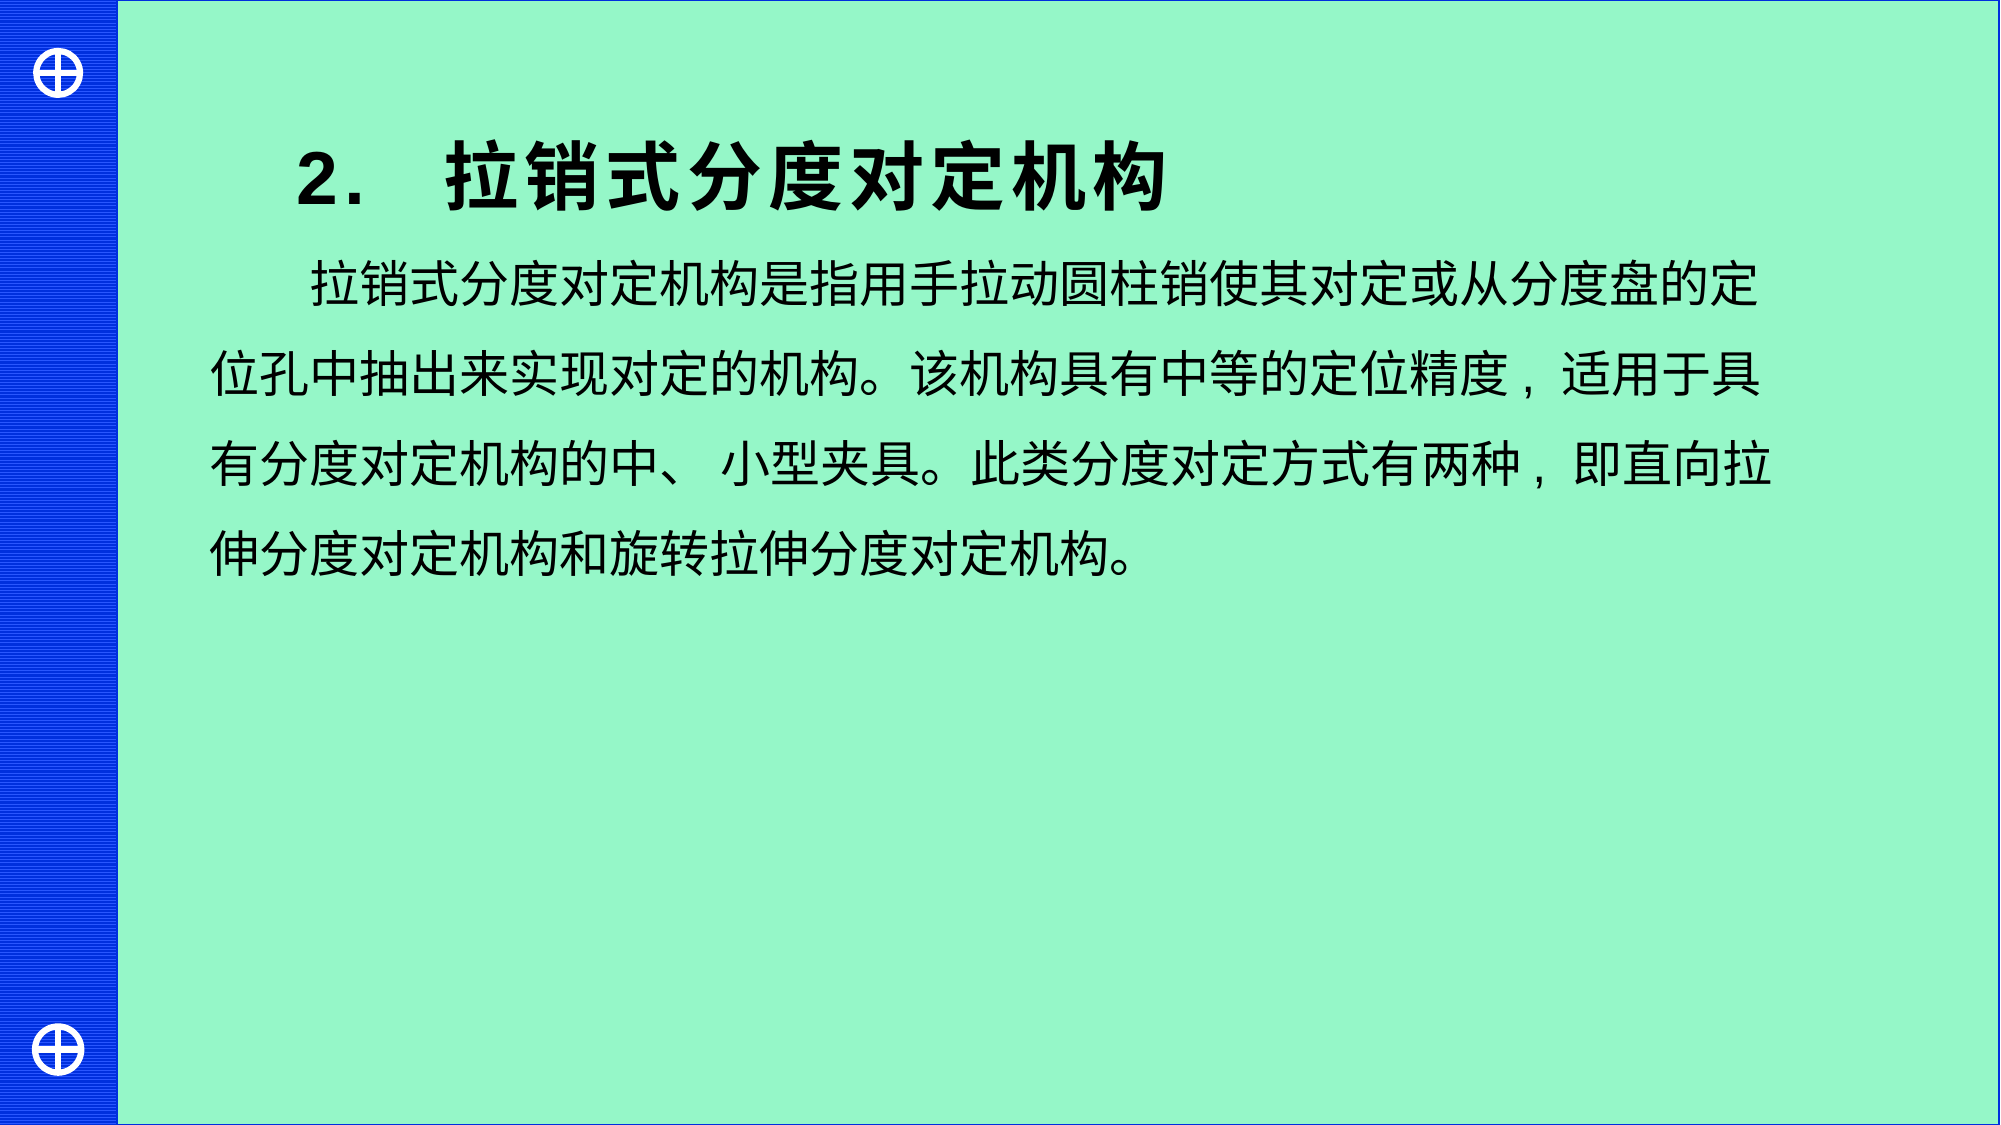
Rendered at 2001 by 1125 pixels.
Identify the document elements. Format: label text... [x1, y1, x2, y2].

text_box 拉销式分度对定机构是指用手拉动圆柱销使其对定或从分度盘的定位孔中抽出来实现对定的机构。该机构具有中等的定位精度, 适用于具有分度对定机构的中、 小型夹具。此类分度对定方式有两种, 即直向拉伸分度对定机构和旋转拉伸分度对定机构。 [194, 214, 1806, 590]
text_box 2. 拉销式分度对定机构 [173, 106, 1462, 228]
